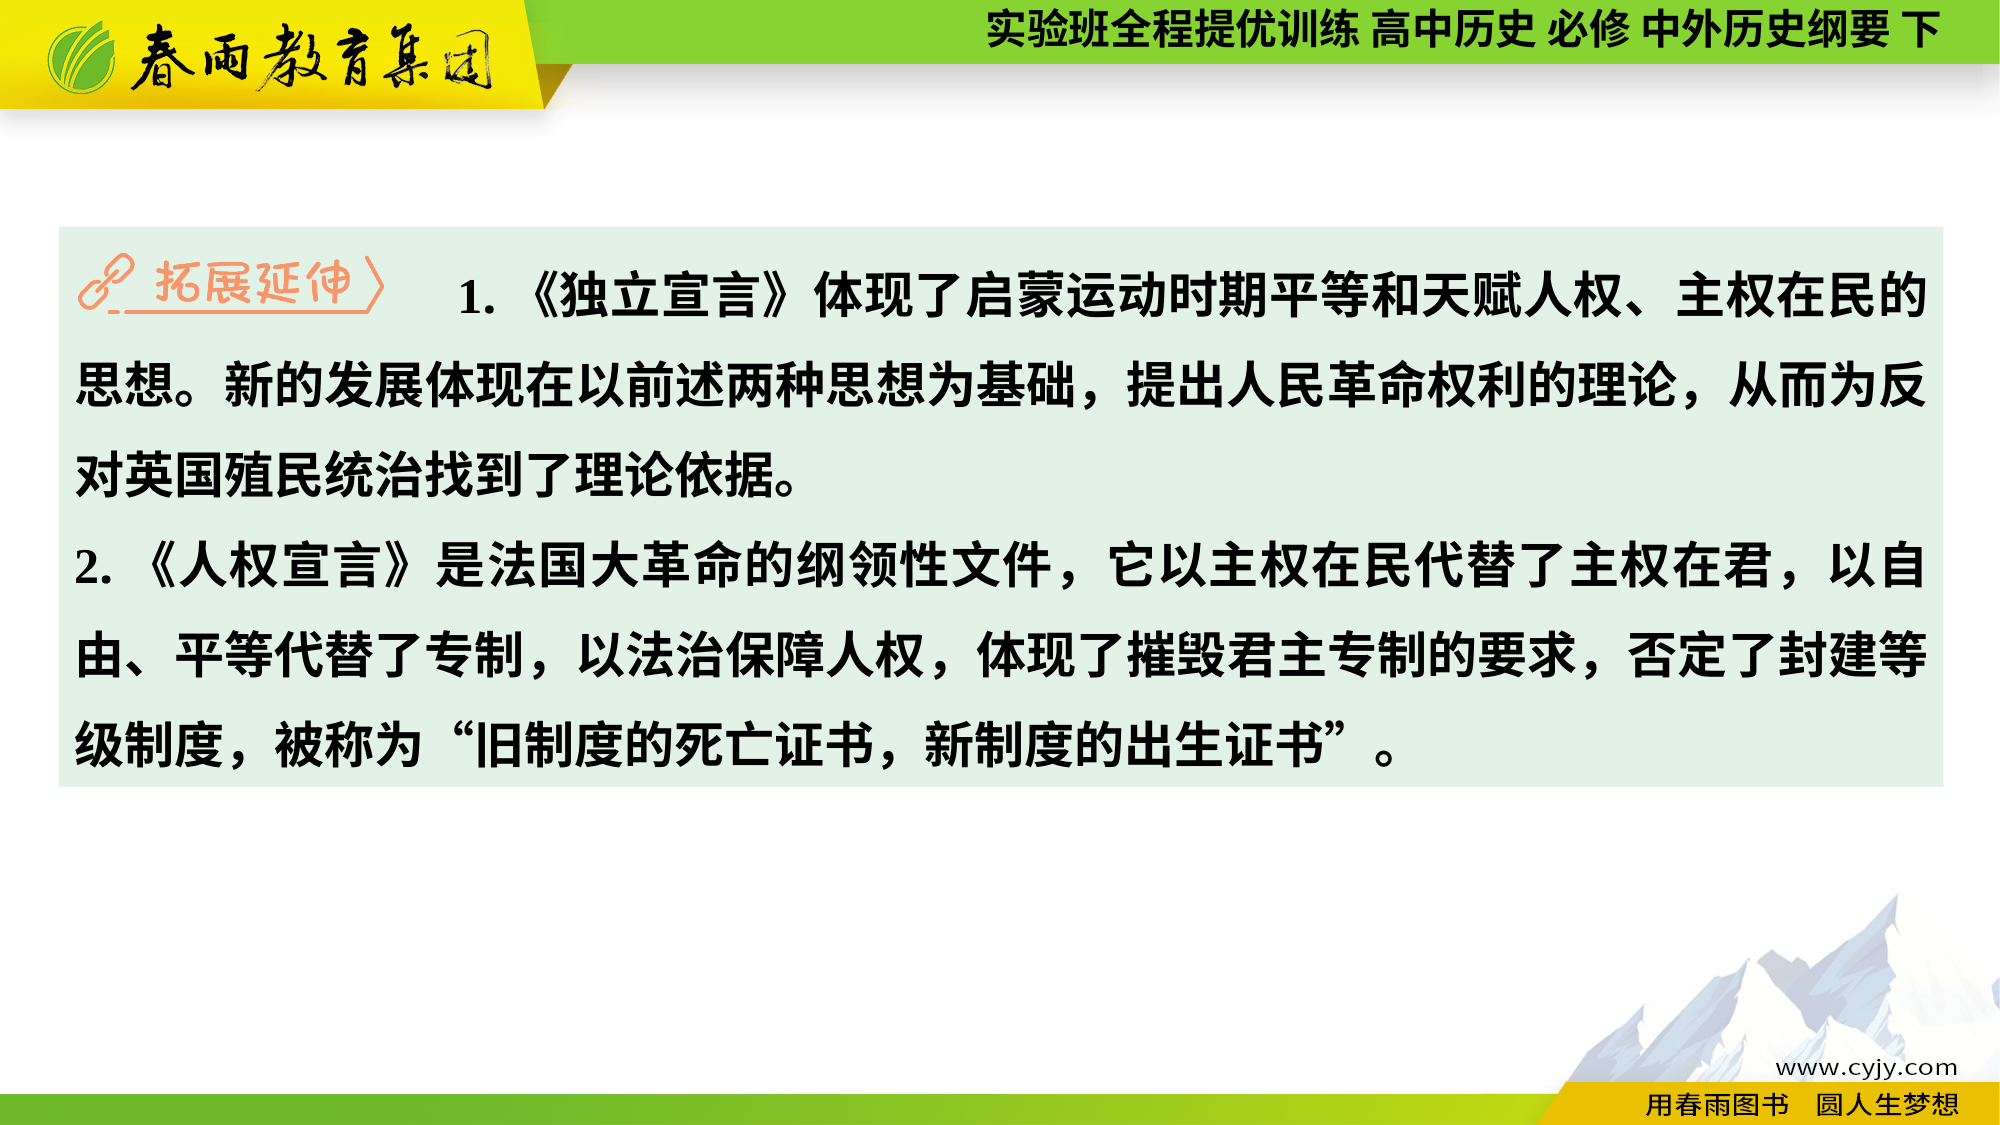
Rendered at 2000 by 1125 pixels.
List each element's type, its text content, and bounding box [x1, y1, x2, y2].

picture [0, 0, 2000, 1125]
list 1.《独立宣言》体现了启蒙运动时期平等和天赋人权、主权在民的思想。新的发展体现在以前述两种思想为基础，提出人民革命权利的理论，从而为反对英国殖民统治找到了理论依据。 2.《人权宣言》是法国大革命的纲领性文件，它以主权在民代替了主权在君，以自由、平等代替了专制，以法治保障人权，体现了摧毁君主专制的要求，否定了封建等级制度，被称为“旧制度的死亡证书，新制度的出生证书”。 [59, 226, 1944, 787]
